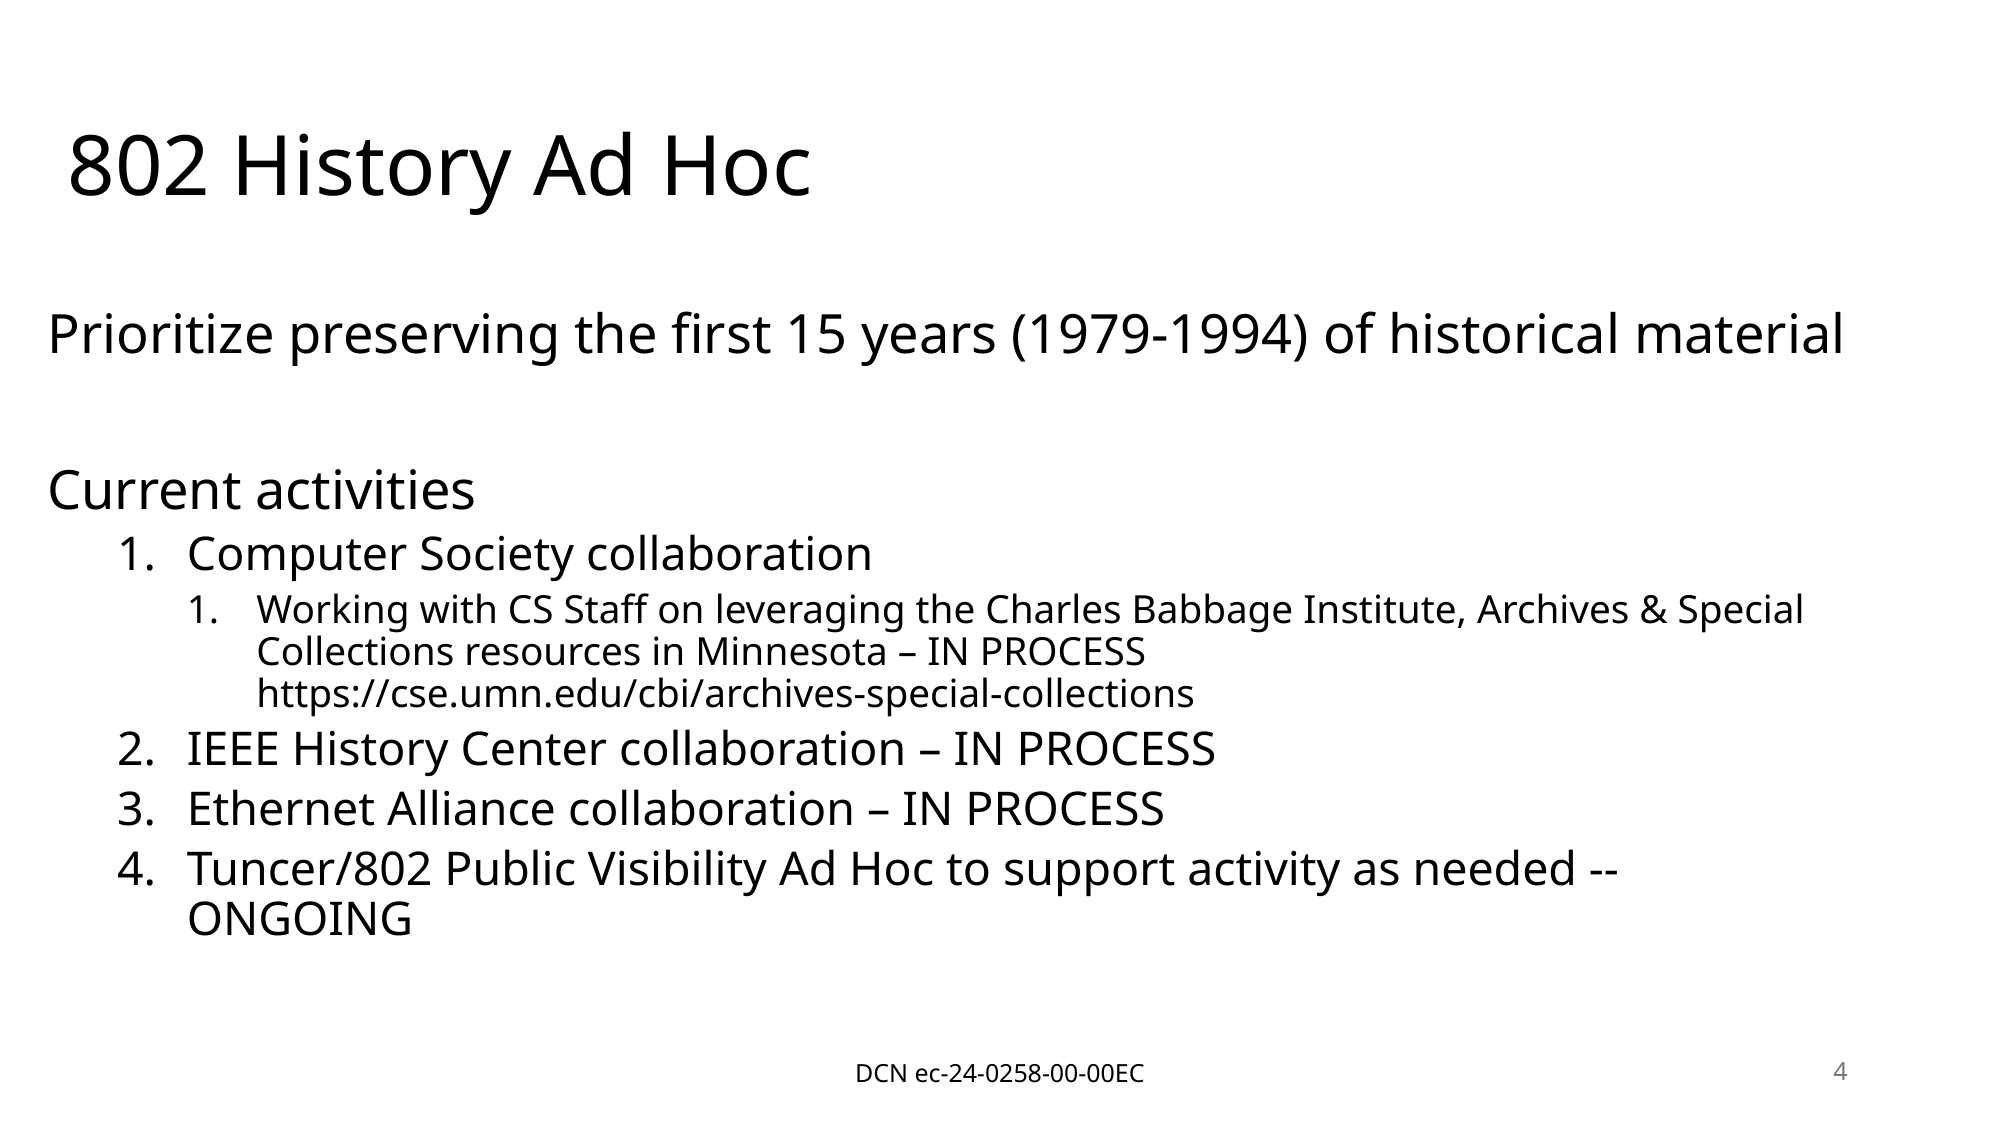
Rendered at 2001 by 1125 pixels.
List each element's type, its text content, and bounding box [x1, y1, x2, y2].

footer DCN ec-24-0258-00-00EC [662, 1042, 1338, 1103]
slide_number 4 [1412, 1042, 1863, 1103]
list Prioritize preserving the first 15 years (1979-1994) of historical material Current activities Computer Society collaboration Working with CS Staff on leveraging the Charles Babbage Institute, Archives & Special Collections resources in Minnesota – IN PROCESS https://cse.umn.edu/cbi/archives-special-collections IEEE History Center collaboration – IN PROCESS Ethernet Alliance collaboration – IN PROCESS Tuncer/802 Public Visibility Ad Hoc to support activity as needed -- ONGOING [32, 299, 1863, 1014]
title 802 History Ad Hoc [52, 59, 1932, 278]
